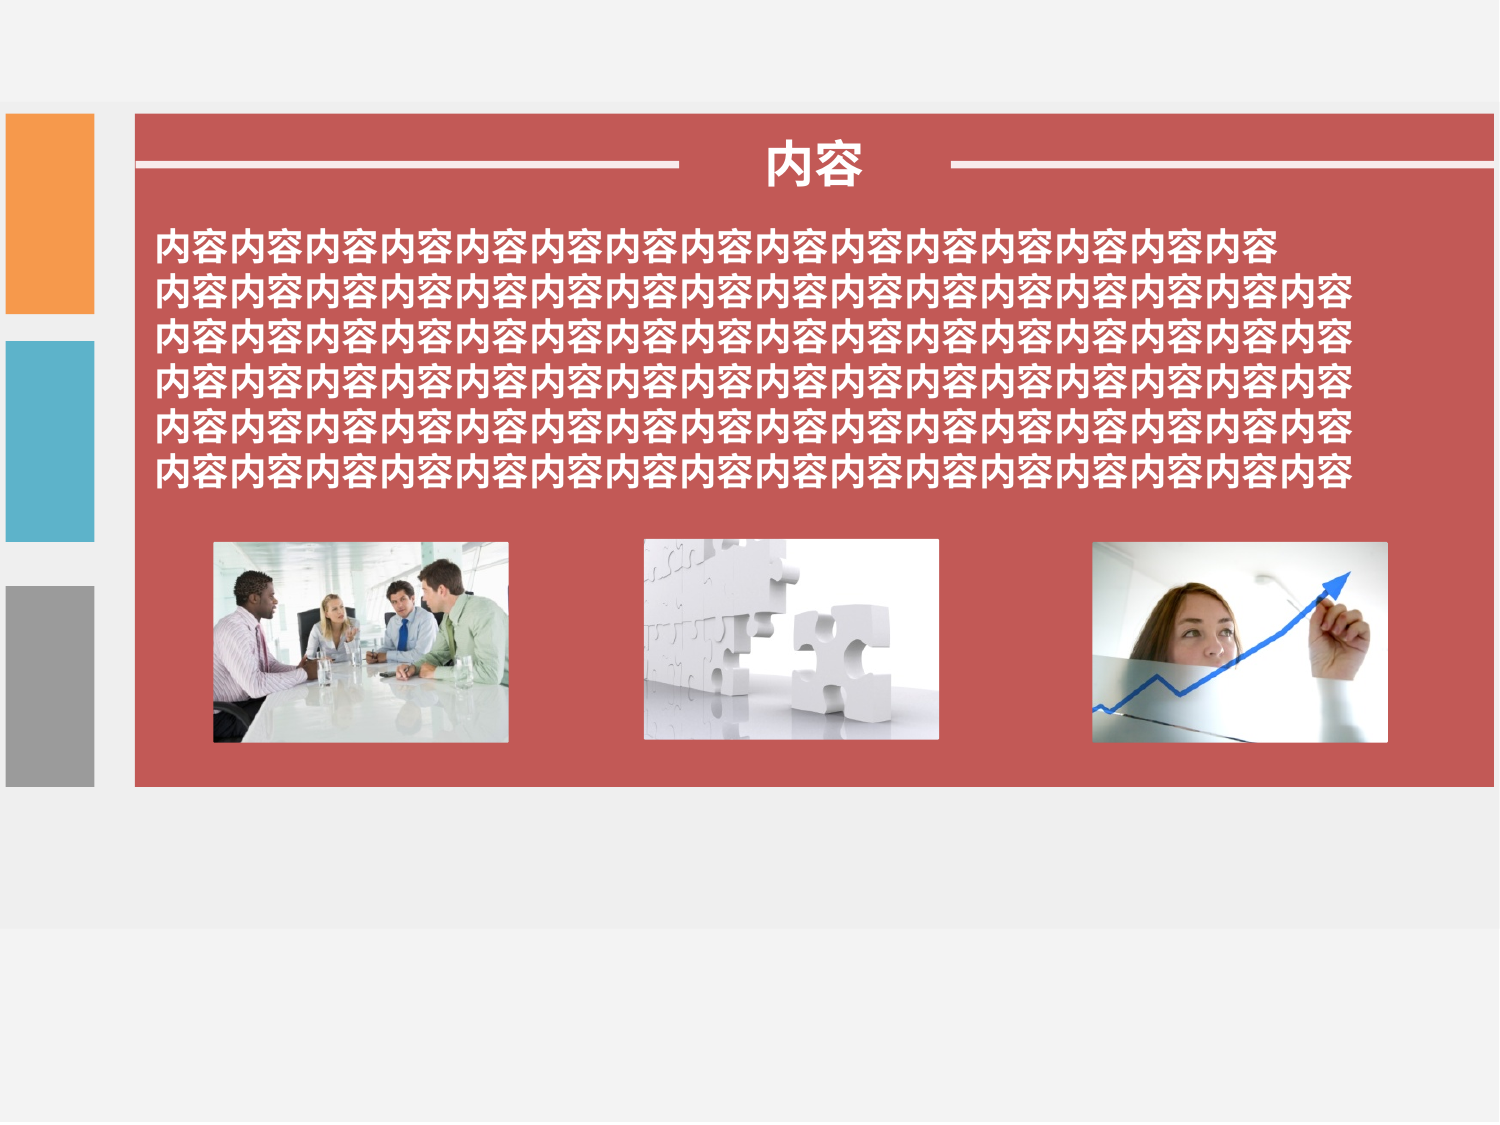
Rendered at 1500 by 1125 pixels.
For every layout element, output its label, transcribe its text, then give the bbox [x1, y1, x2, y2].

text_box 内容 [749, 125, 880, 201]
text_box [133, 111, 1496, 789]
text_box [213, 541, 509, 743]
text_box [1092, 541, 1388, 743]
text_box [4, 339, 97, 544]
text_box [949, 159, 1496, 170]
text_box 内容内容内容内容内容内容内容内容内容内容内容内容内容内容内容 内容内容内容内容内容内容内容内容内容内容内容内容内容内容内容内容 内容内容内容内容内容内容内容内容内容内容内容内容内容内容内容内容 内容内容内容内容内容内容内容内容内容内容内容内容内容内容内容内容 内容内容内容内容内容内容内容内容内容内容内容内容内容内容内容内容 内容内容内容内容内容内容内容内容内容内容内容内容内容内容内容内容 [139, 215, 1459, 501]
text_box [4, 111, 97, 316]
text_box [4, 584, 97, 789]
text_box [134, 159, 681, 170]
text_box [643, 538, 940, 740]
